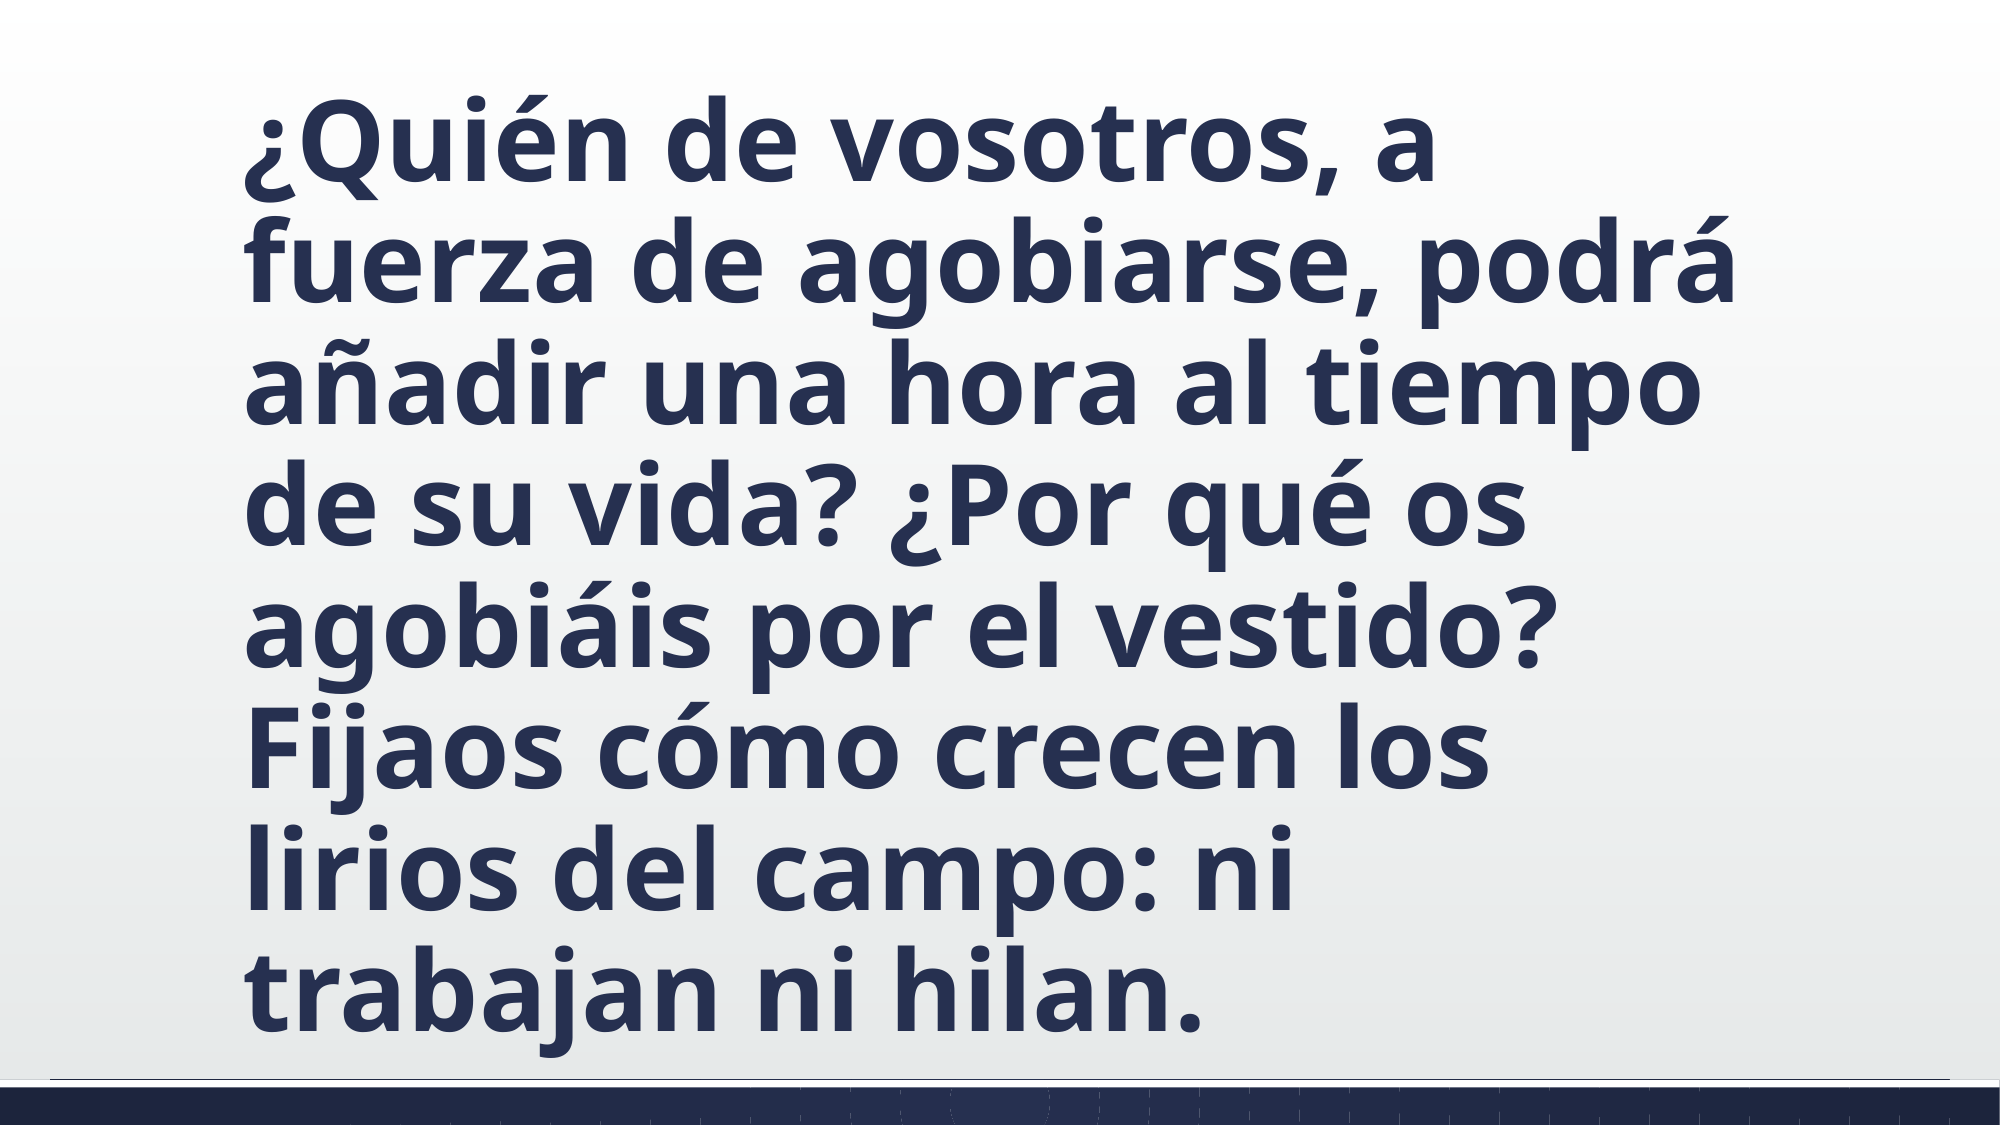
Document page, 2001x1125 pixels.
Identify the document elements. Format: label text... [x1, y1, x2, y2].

list ¿Quién de vosotros, a fuerza de agobiarse, podrá añadir una hora al tiempo de su vida? ¿Por qué os agobiáis por el vestido? Fijaos cómo crecen los lirios del campo: ni trabajan ni hilan. [219, 76, 1780, 990]
